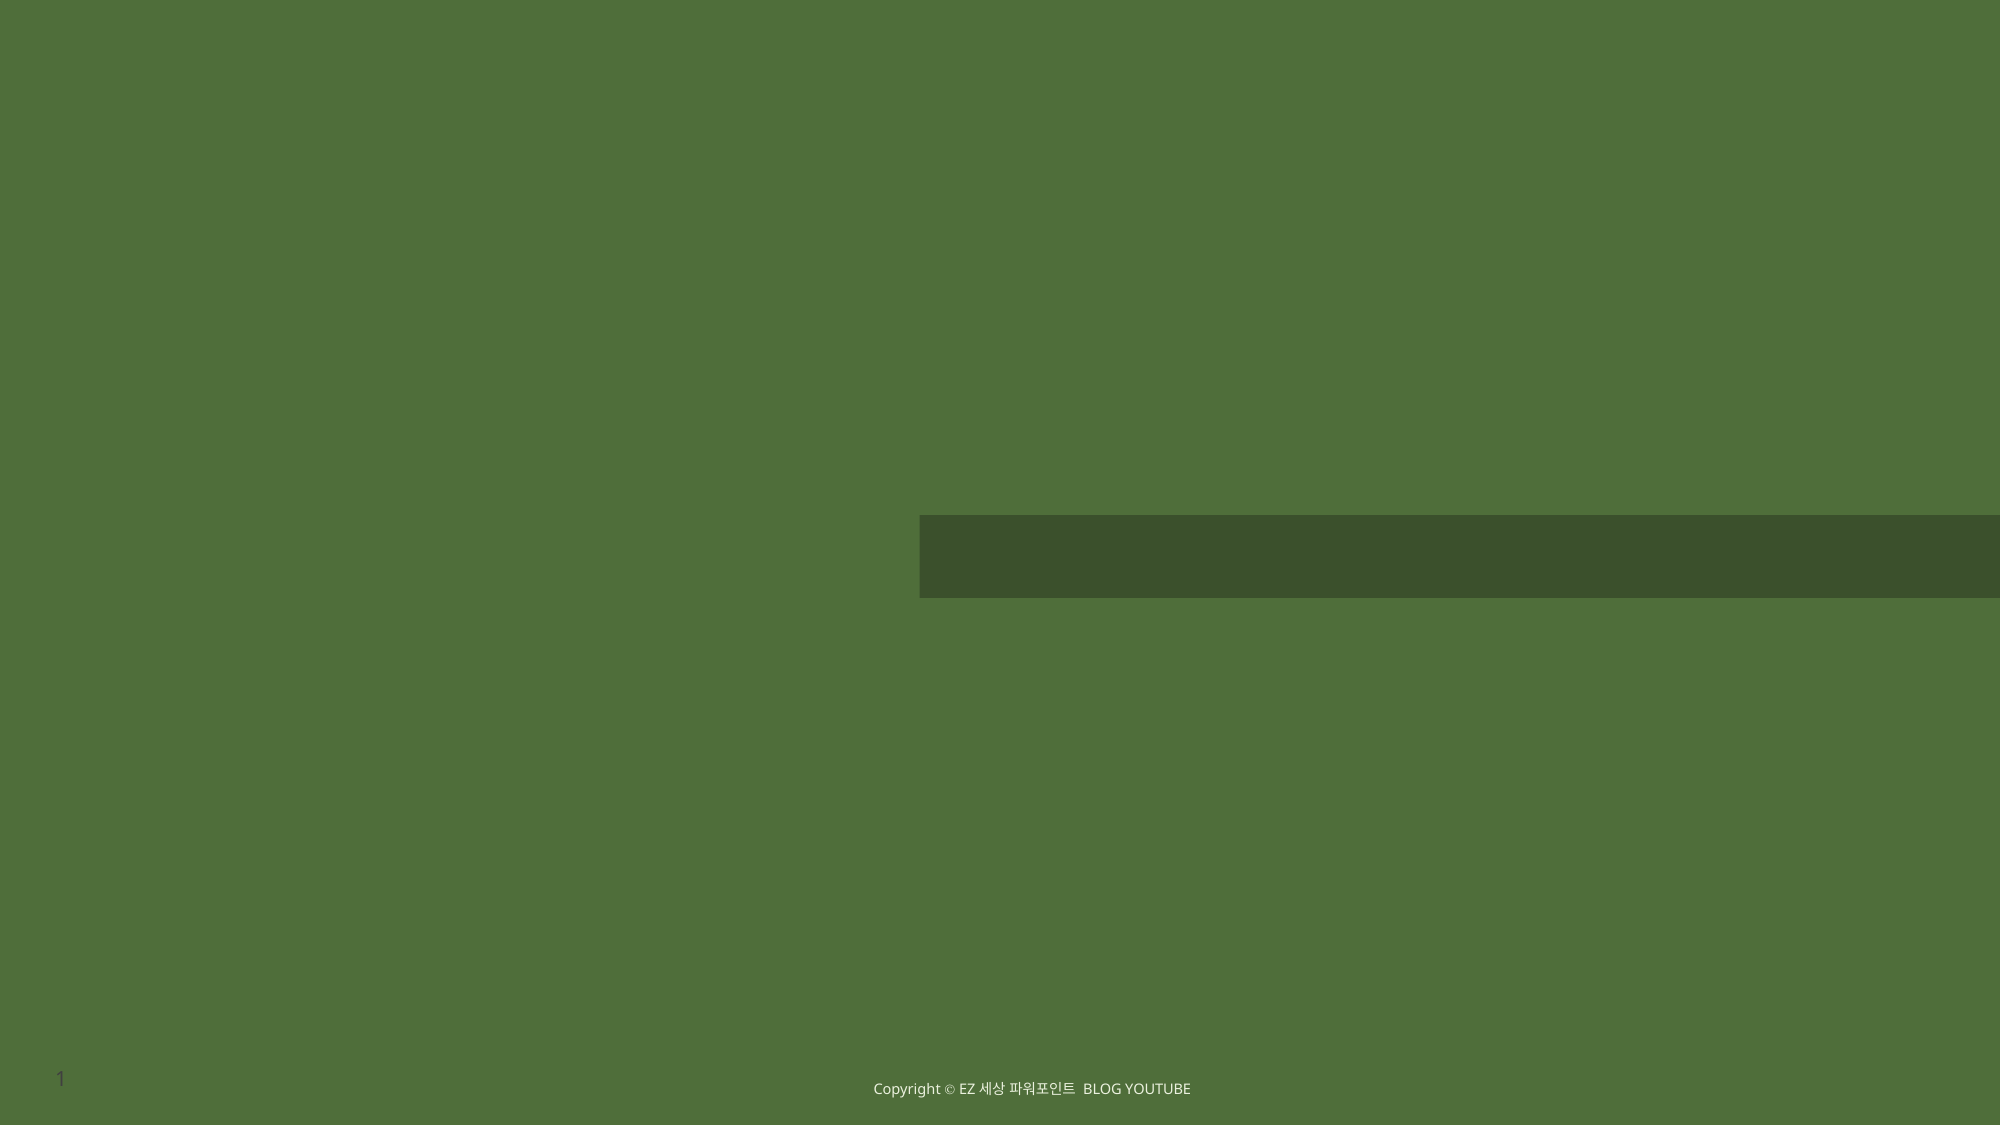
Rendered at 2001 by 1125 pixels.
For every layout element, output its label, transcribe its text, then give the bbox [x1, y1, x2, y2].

text_box Copyright Ⓒ EZ세상 파워포인트 BLOG YOUTUBE [858, 1072, 1206, 1105]
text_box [902, 450, 1409, 649]
text_box [1413, 513, 2000, 600]
